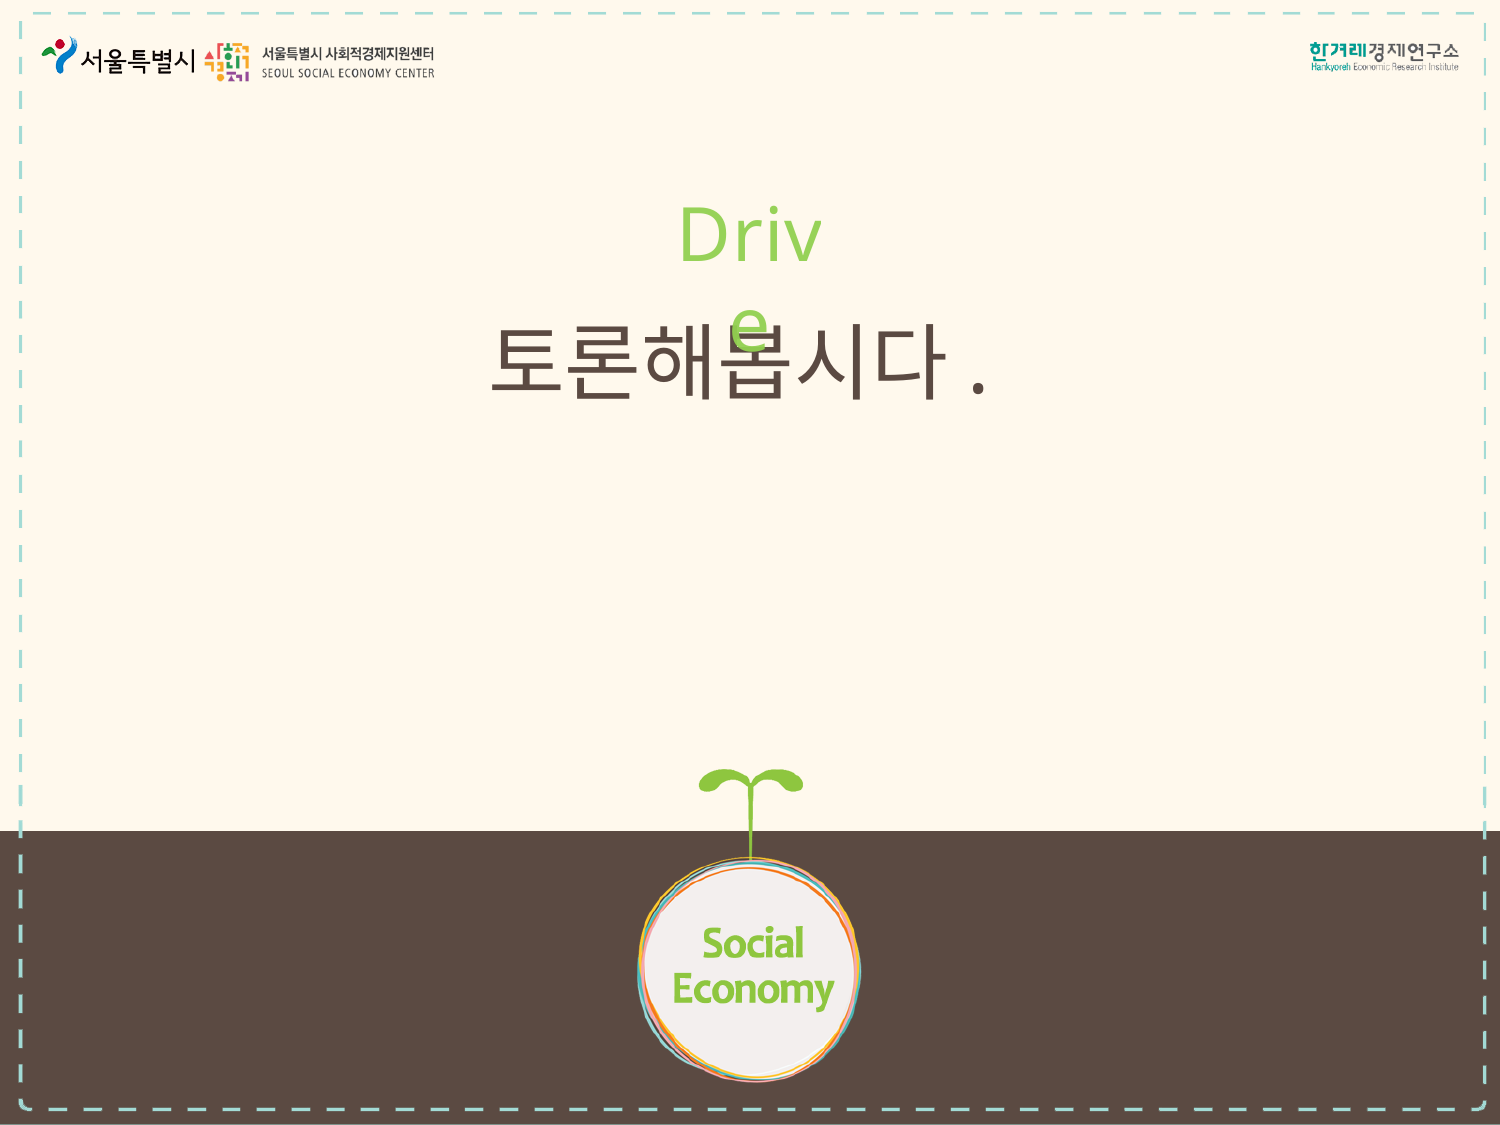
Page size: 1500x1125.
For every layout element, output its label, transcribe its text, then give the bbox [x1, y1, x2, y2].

picture [0, 0, 1500, 1125]
list Drive [644, 178, 856, 285]
title 토론해봅시다. [112, 302, 1388, 433]
